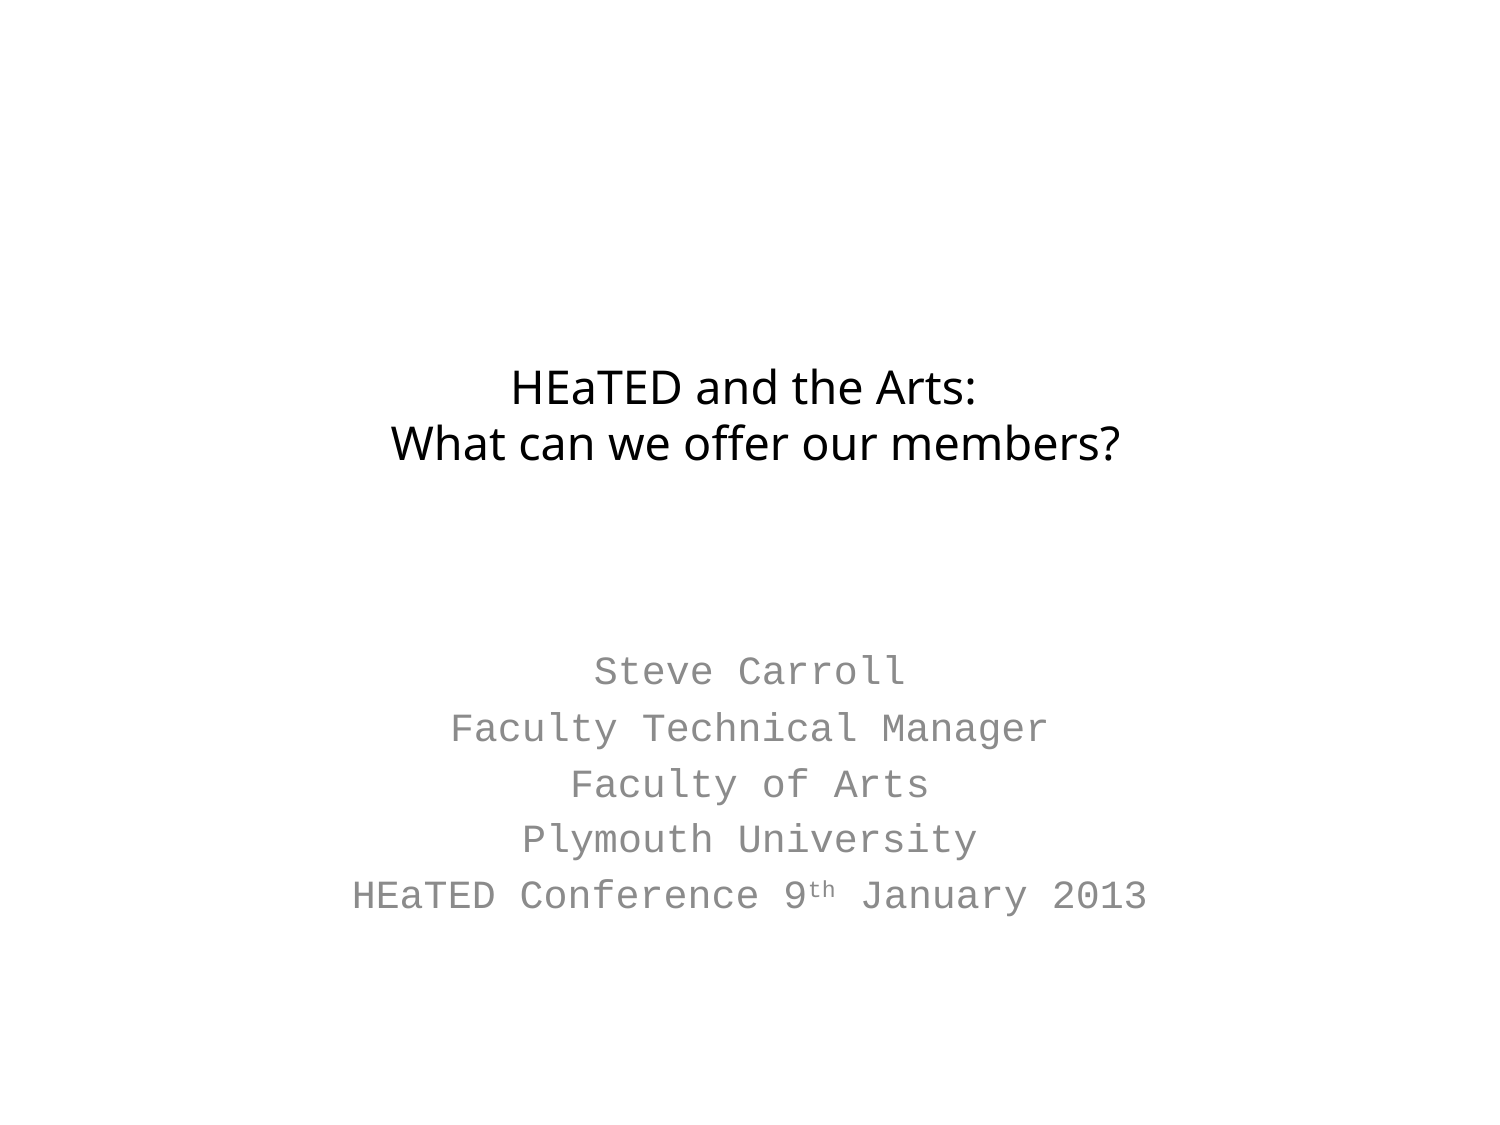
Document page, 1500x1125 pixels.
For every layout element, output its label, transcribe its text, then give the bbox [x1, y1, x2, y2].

title HEaTED and the Arts: What can we offer our members? [112, 349, 1388, 591]
subtitle Steve Carroll Faculty Technical Manager Faculty of Arts Plymouth University HEaTED Conference 9th January 2013 [225, 637, 1275, 925]
